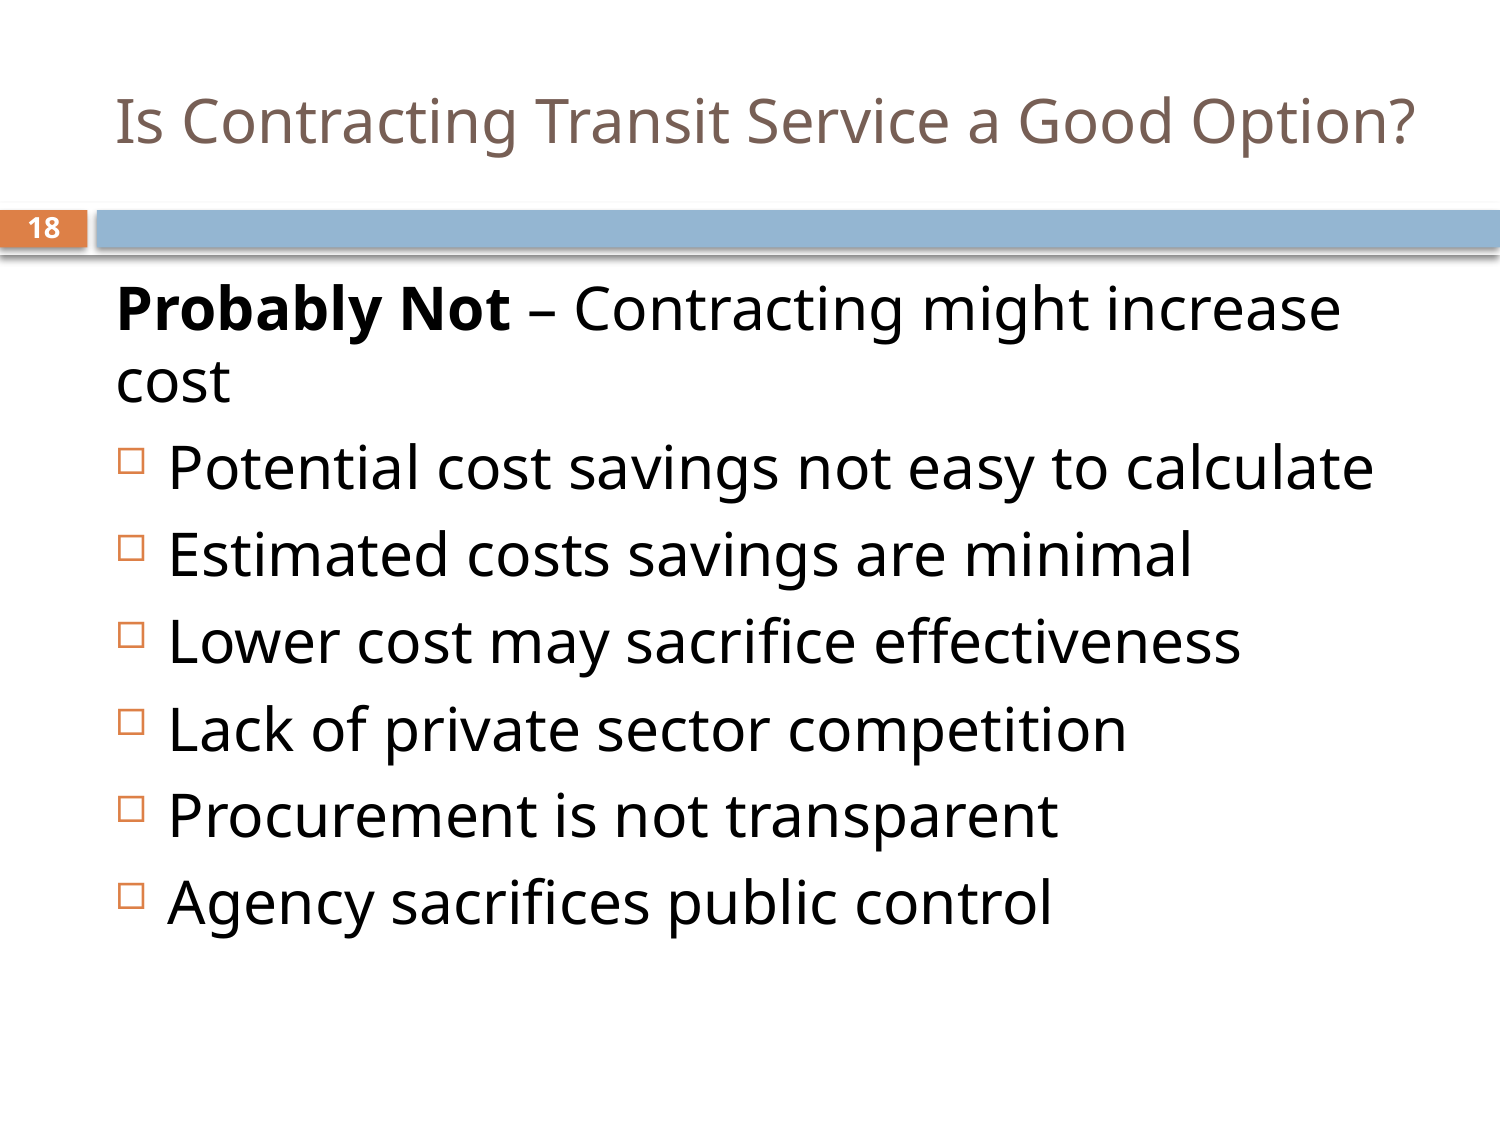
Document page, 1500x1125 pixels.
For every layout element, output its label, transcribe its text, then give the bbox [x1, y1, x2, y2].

slide_number 18 [0, 208, 88, 249]
title Is Contracting Transit Service a Good Option? [100, 37, 1438, 200]
list Probably Not – Contracting might increase cost Potential cost savings not easy to calculate Estimated costs savings are minimal Lower cost may sacrifice effectiveness Lack of private sector competition Procurement is not transparent Agency sacrifices public control [100, 262, 1438, 1000]
